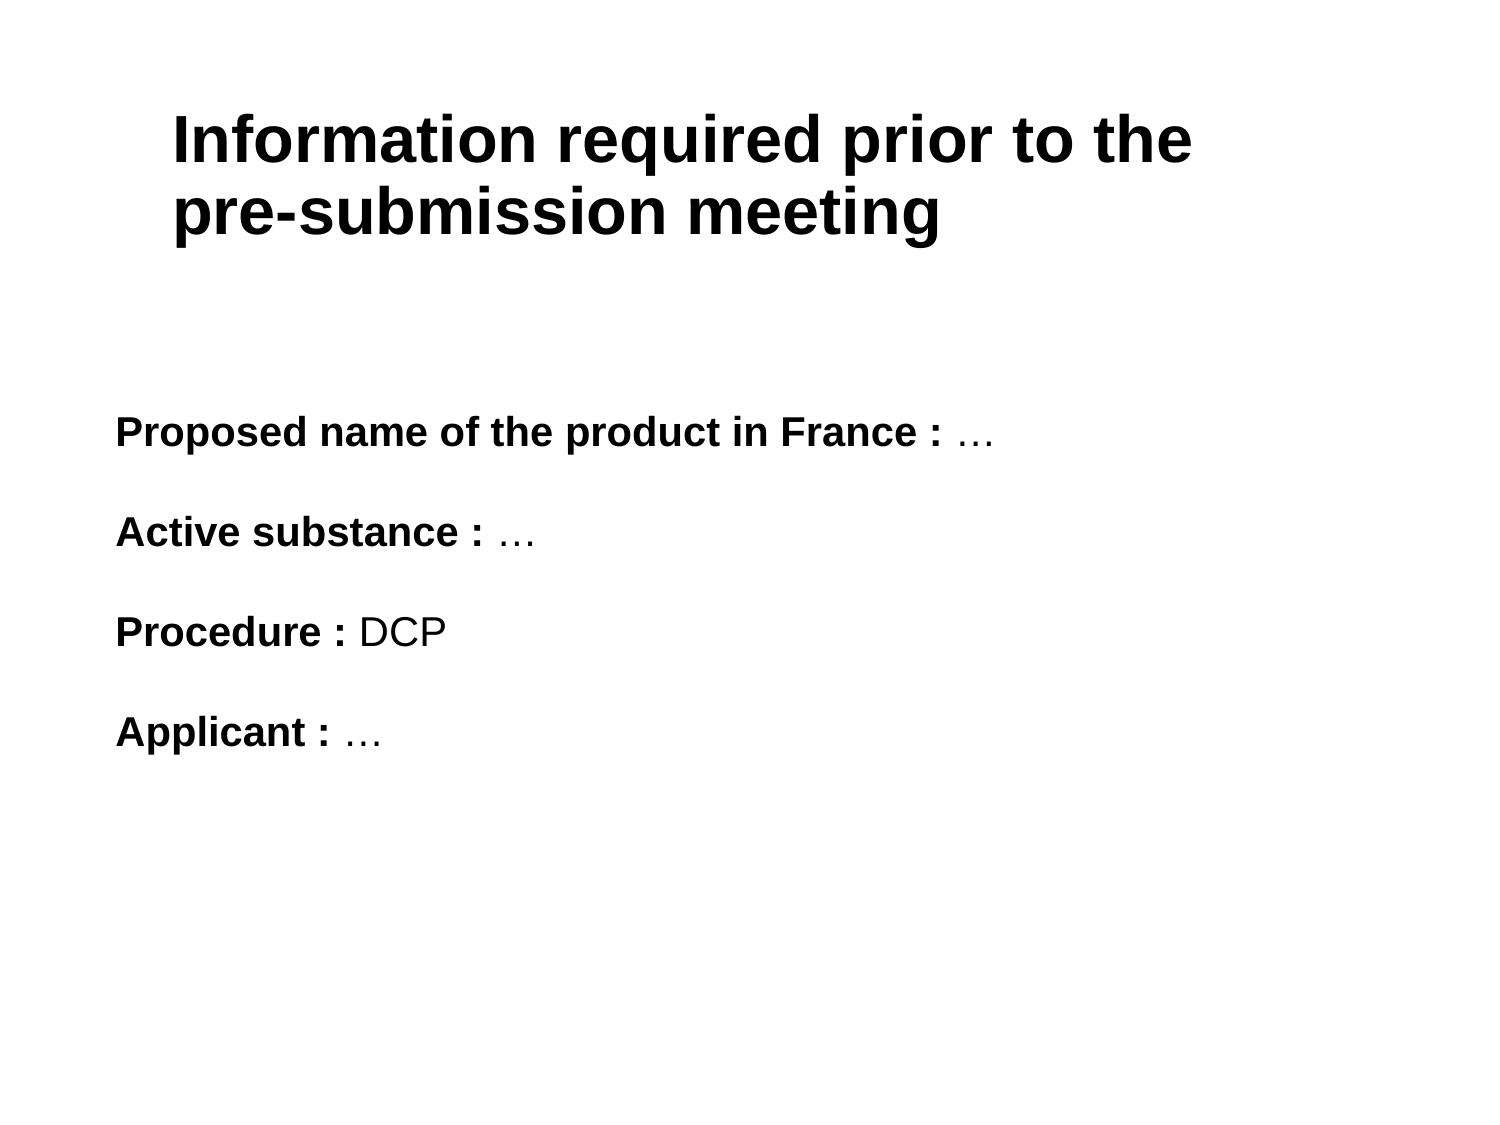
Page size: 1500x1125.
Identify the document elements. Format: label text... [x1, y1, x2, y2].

subtitle Proposed name of the product in France : … Active substance : … Procedure : DCP Applicant : … [100, 397, 1399, 1036]
title Information required prior to the pre-submission meeting [100, 95, 1267, 260]
